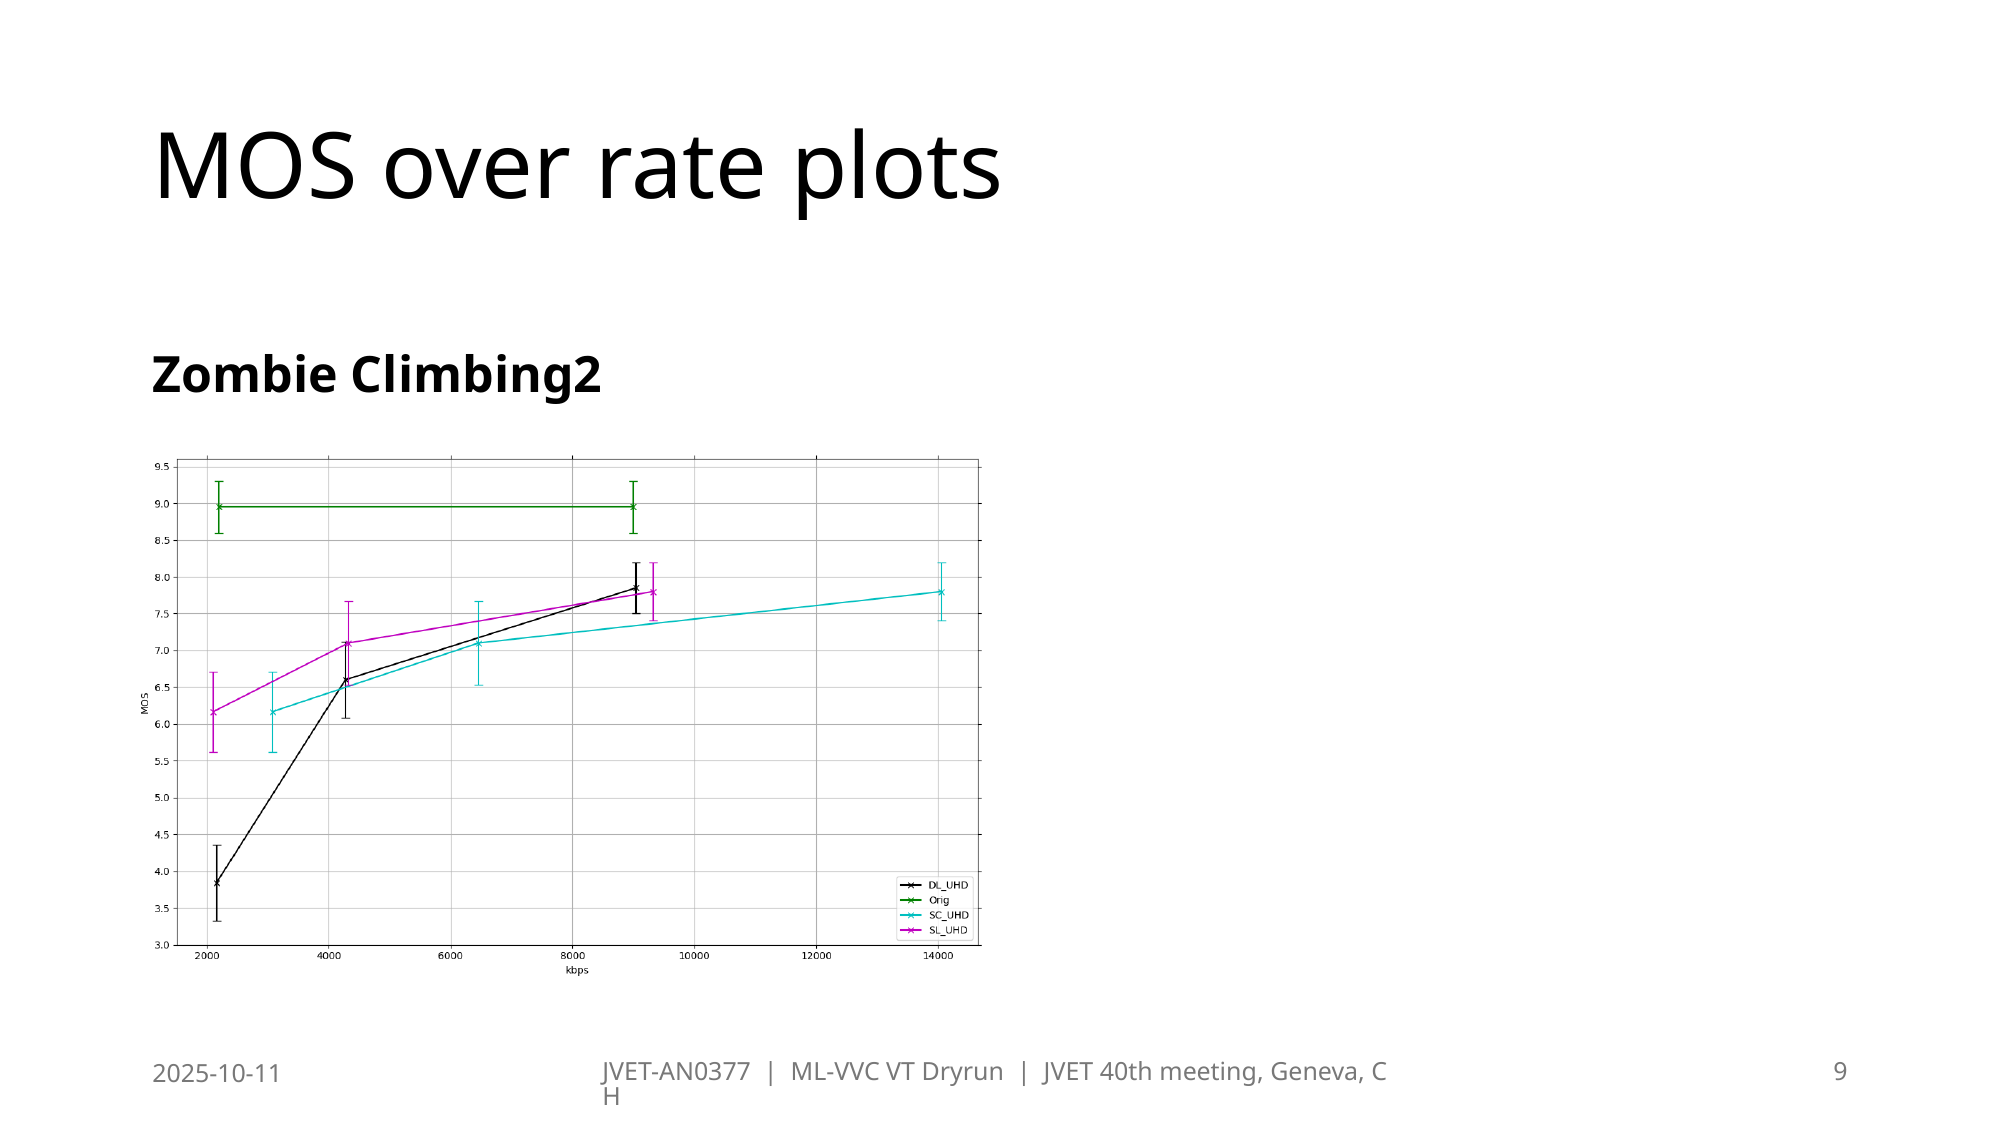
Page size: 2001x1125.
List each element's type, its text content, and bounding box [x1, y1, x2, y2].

title MOS over rate plots [137, 59, 1863, 278]
footer JVET-AN0377 | ML-VVC VT Dryrun | JVET 40th meeting, Geneva, CH [587, 1042, 1412, 1103]
slide_number 9 [1412, 1042, 1863, 1103]
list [137, 446, 985, 980]
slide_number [137, 1042, 587, 1103]
list Zombie Climbing2 [137, 275, 984, 411]
